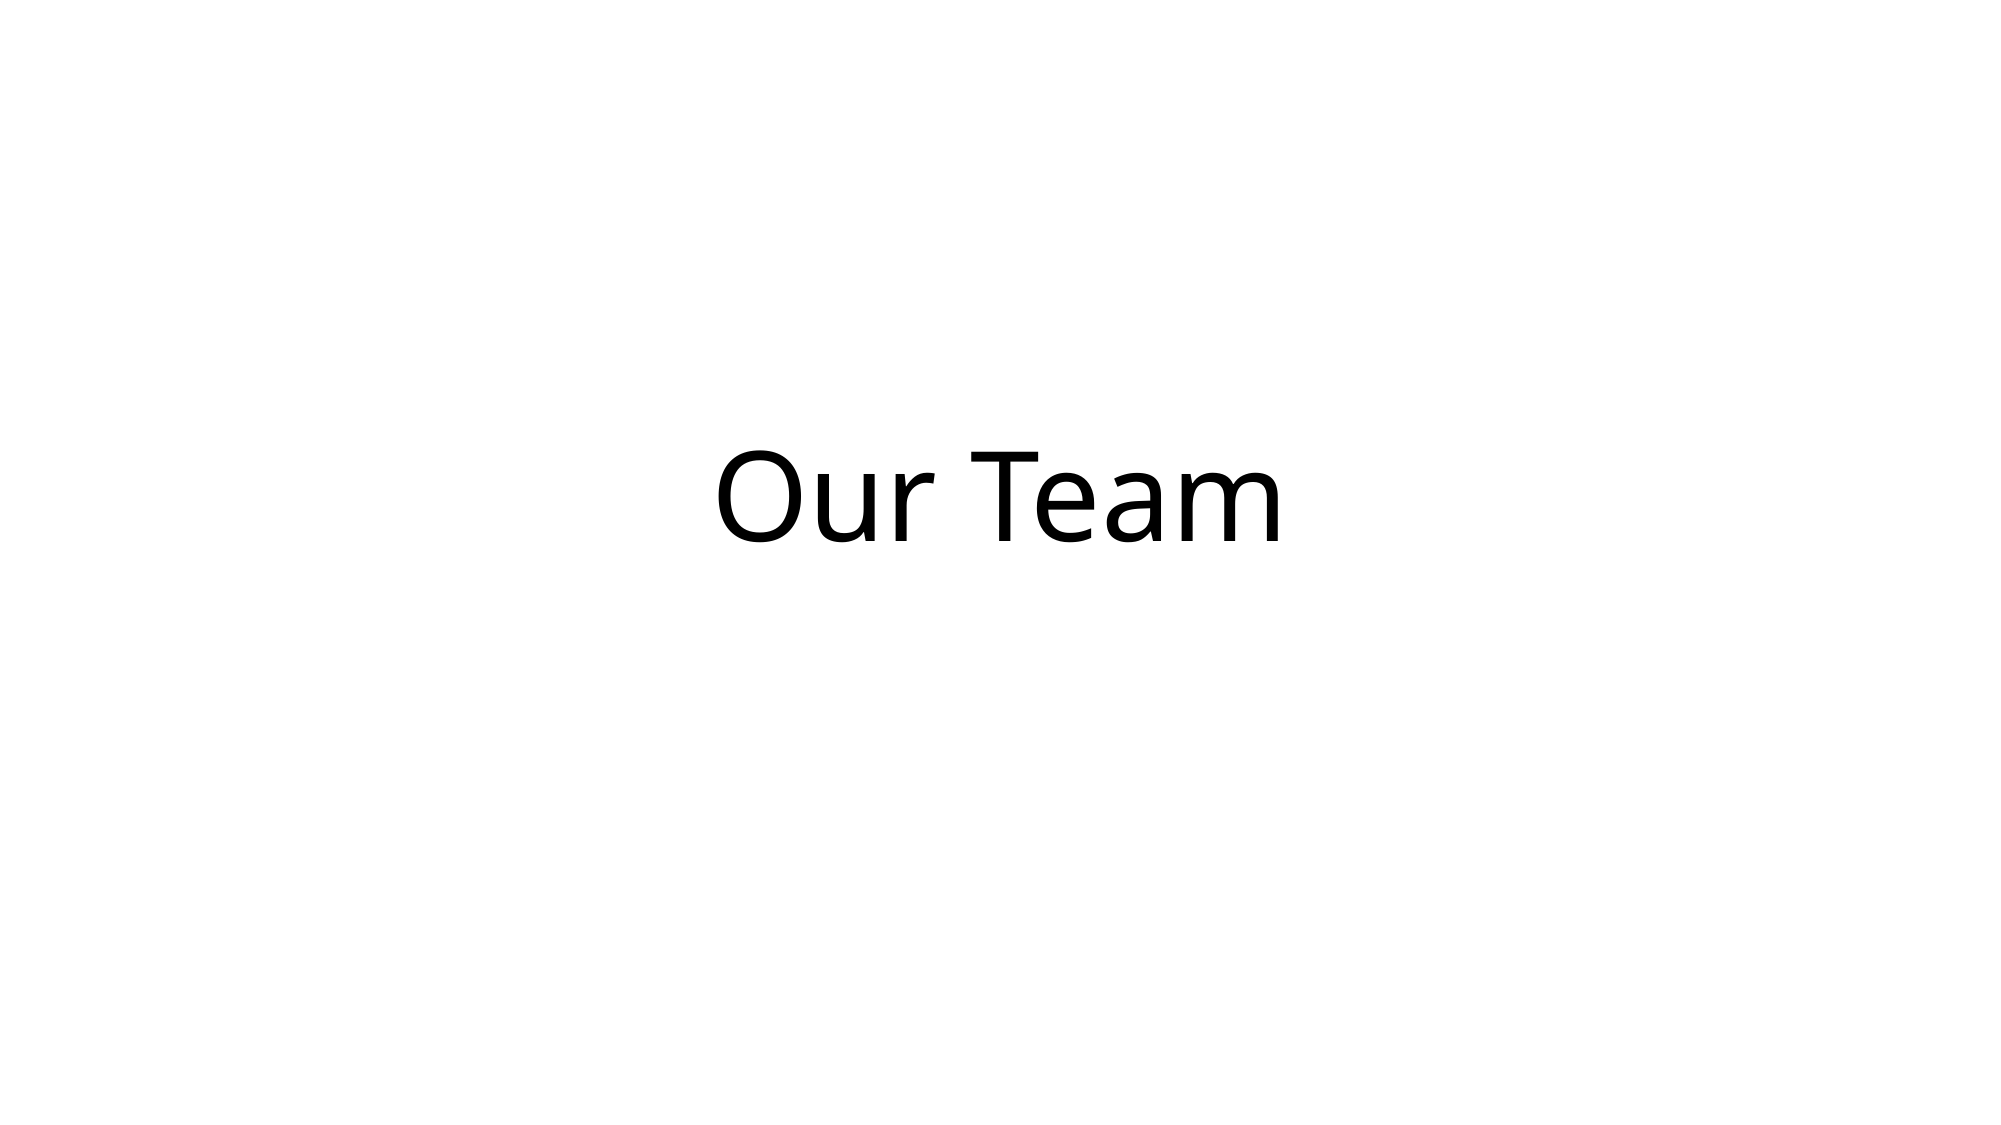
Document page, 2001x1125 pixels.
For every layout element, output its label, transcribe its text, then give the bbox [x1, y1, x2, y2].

title Our Team [249, 184, 1750, 576]
